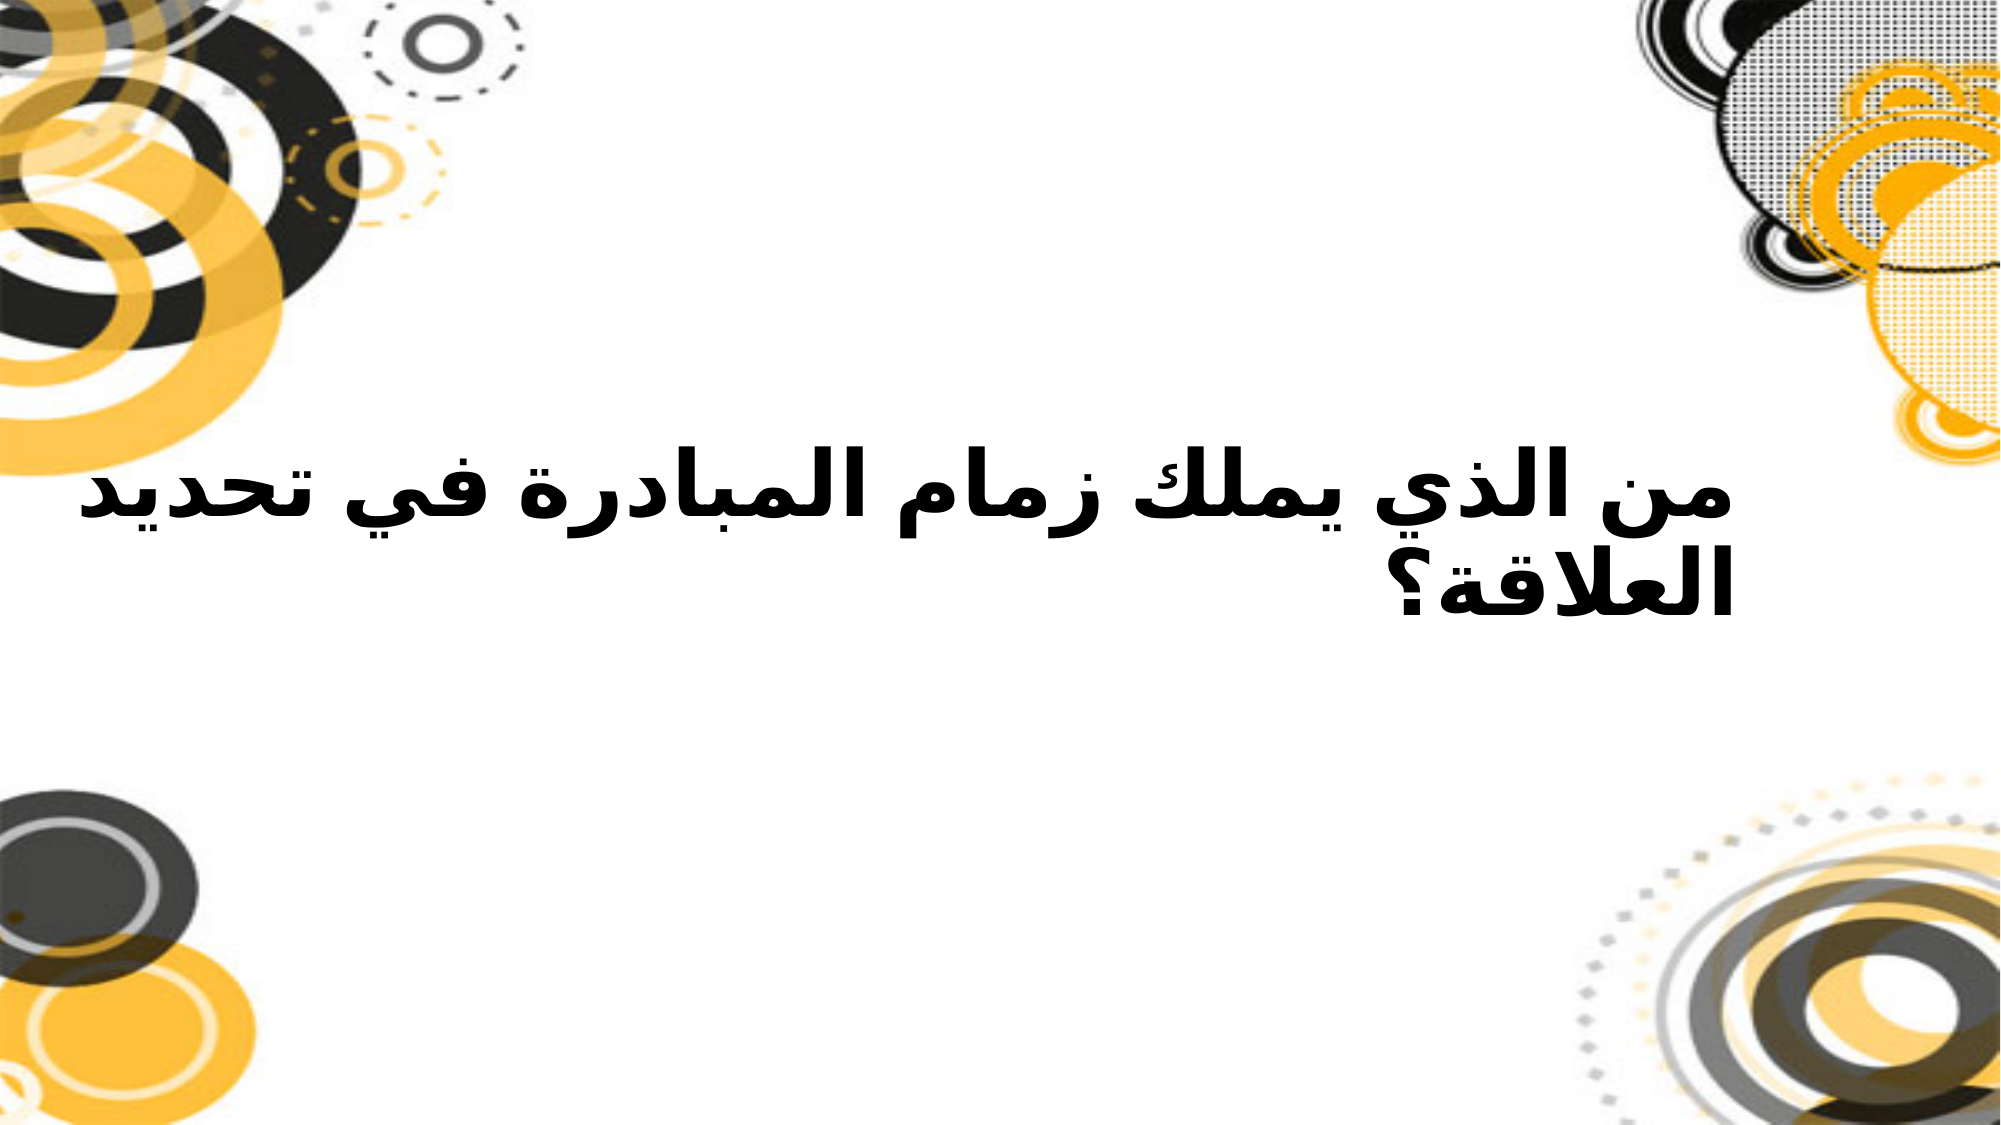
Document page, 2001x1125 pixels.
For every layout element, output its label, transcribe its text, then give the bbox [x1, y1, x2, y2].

title من الذي يملك زمام المبادرة في تحديد العلاقة؟ [28, 427, 1754, 645]
picture [0, 0, 2001, 1125]
